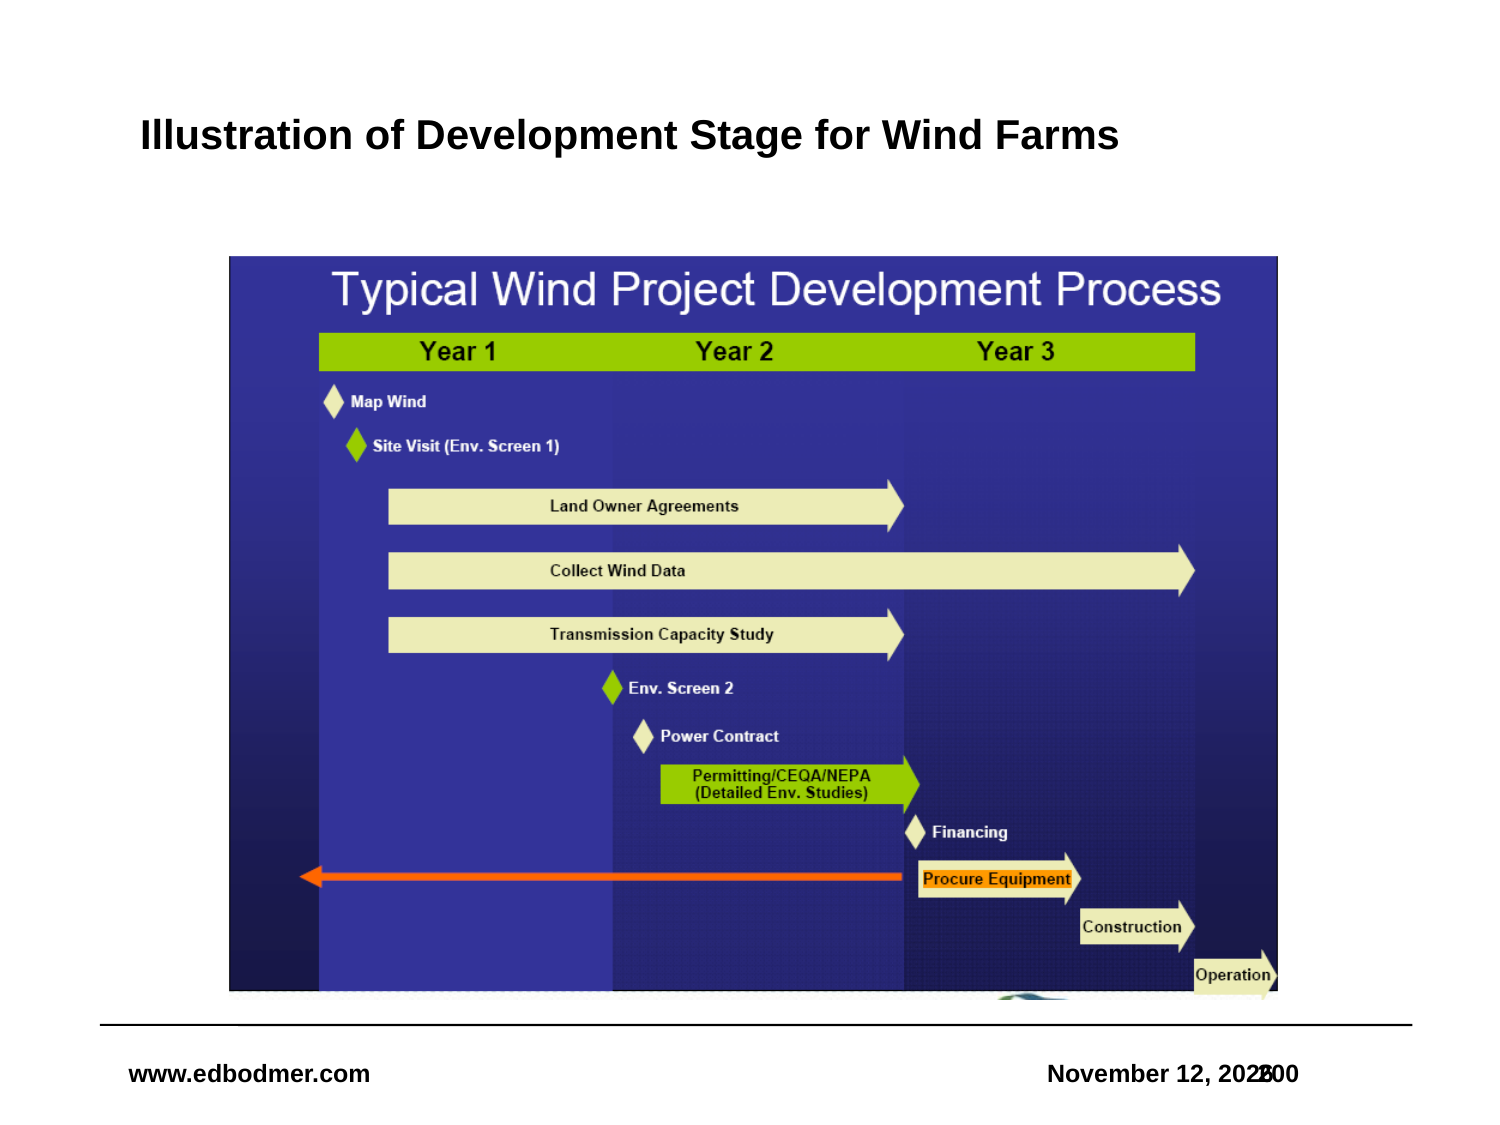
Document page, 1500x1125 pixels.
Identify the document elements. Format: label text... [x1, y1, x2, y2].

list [216, 249, 1284, 1001]
title Illustration of Development Stage for Wind Farms [124, 99, 1288, 226]
